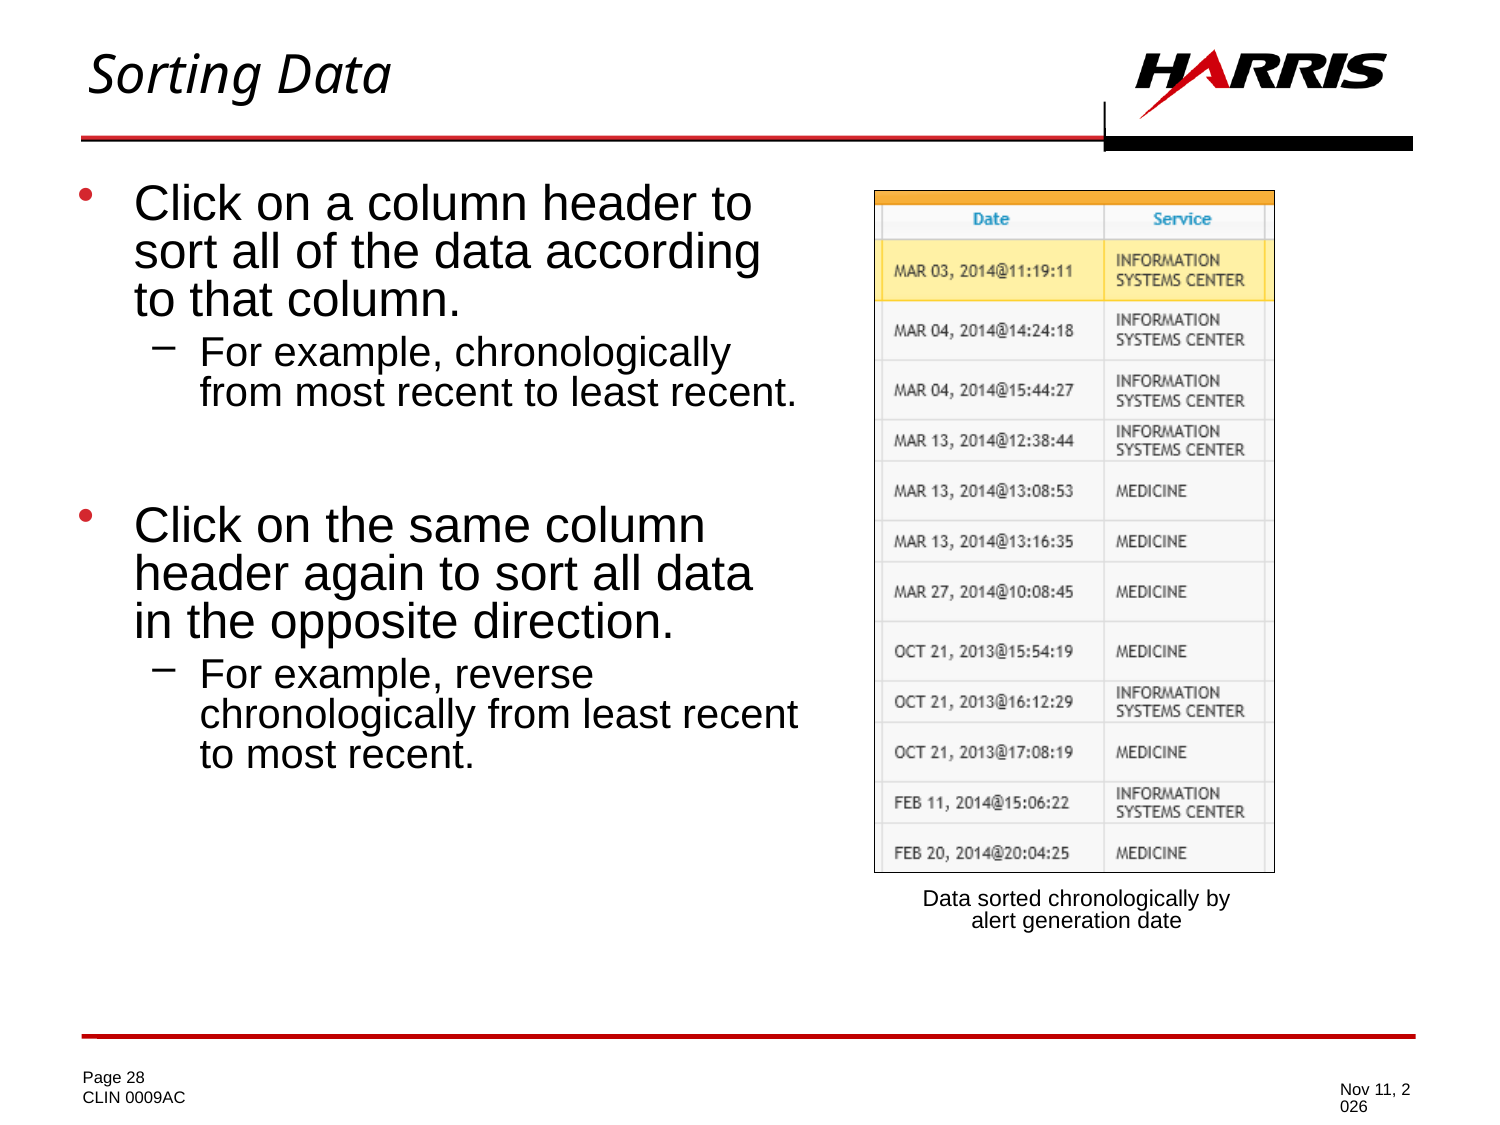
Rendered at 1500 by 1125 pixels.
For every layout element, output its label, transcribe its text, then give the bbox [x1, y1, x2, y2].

slide_number 10-Jul-15 [1324, 1066, 1435, 1111]
picture [1135, 49, 1387, 119]
picture [874, 189, 1276, 874]
list Data sorted chronologically by alert generation date [896, 881, 1257, 945]
list Click on a column header to sort all of the data according to that column. For example, chronologically from most recent to least recent. Click on the same column header again to sort all data in the opposite direction. For example, reverse chronologically from least recent to most recent. [62, 174, 816, 1020]
title Sorting Data [73, 27, 962, 117]
